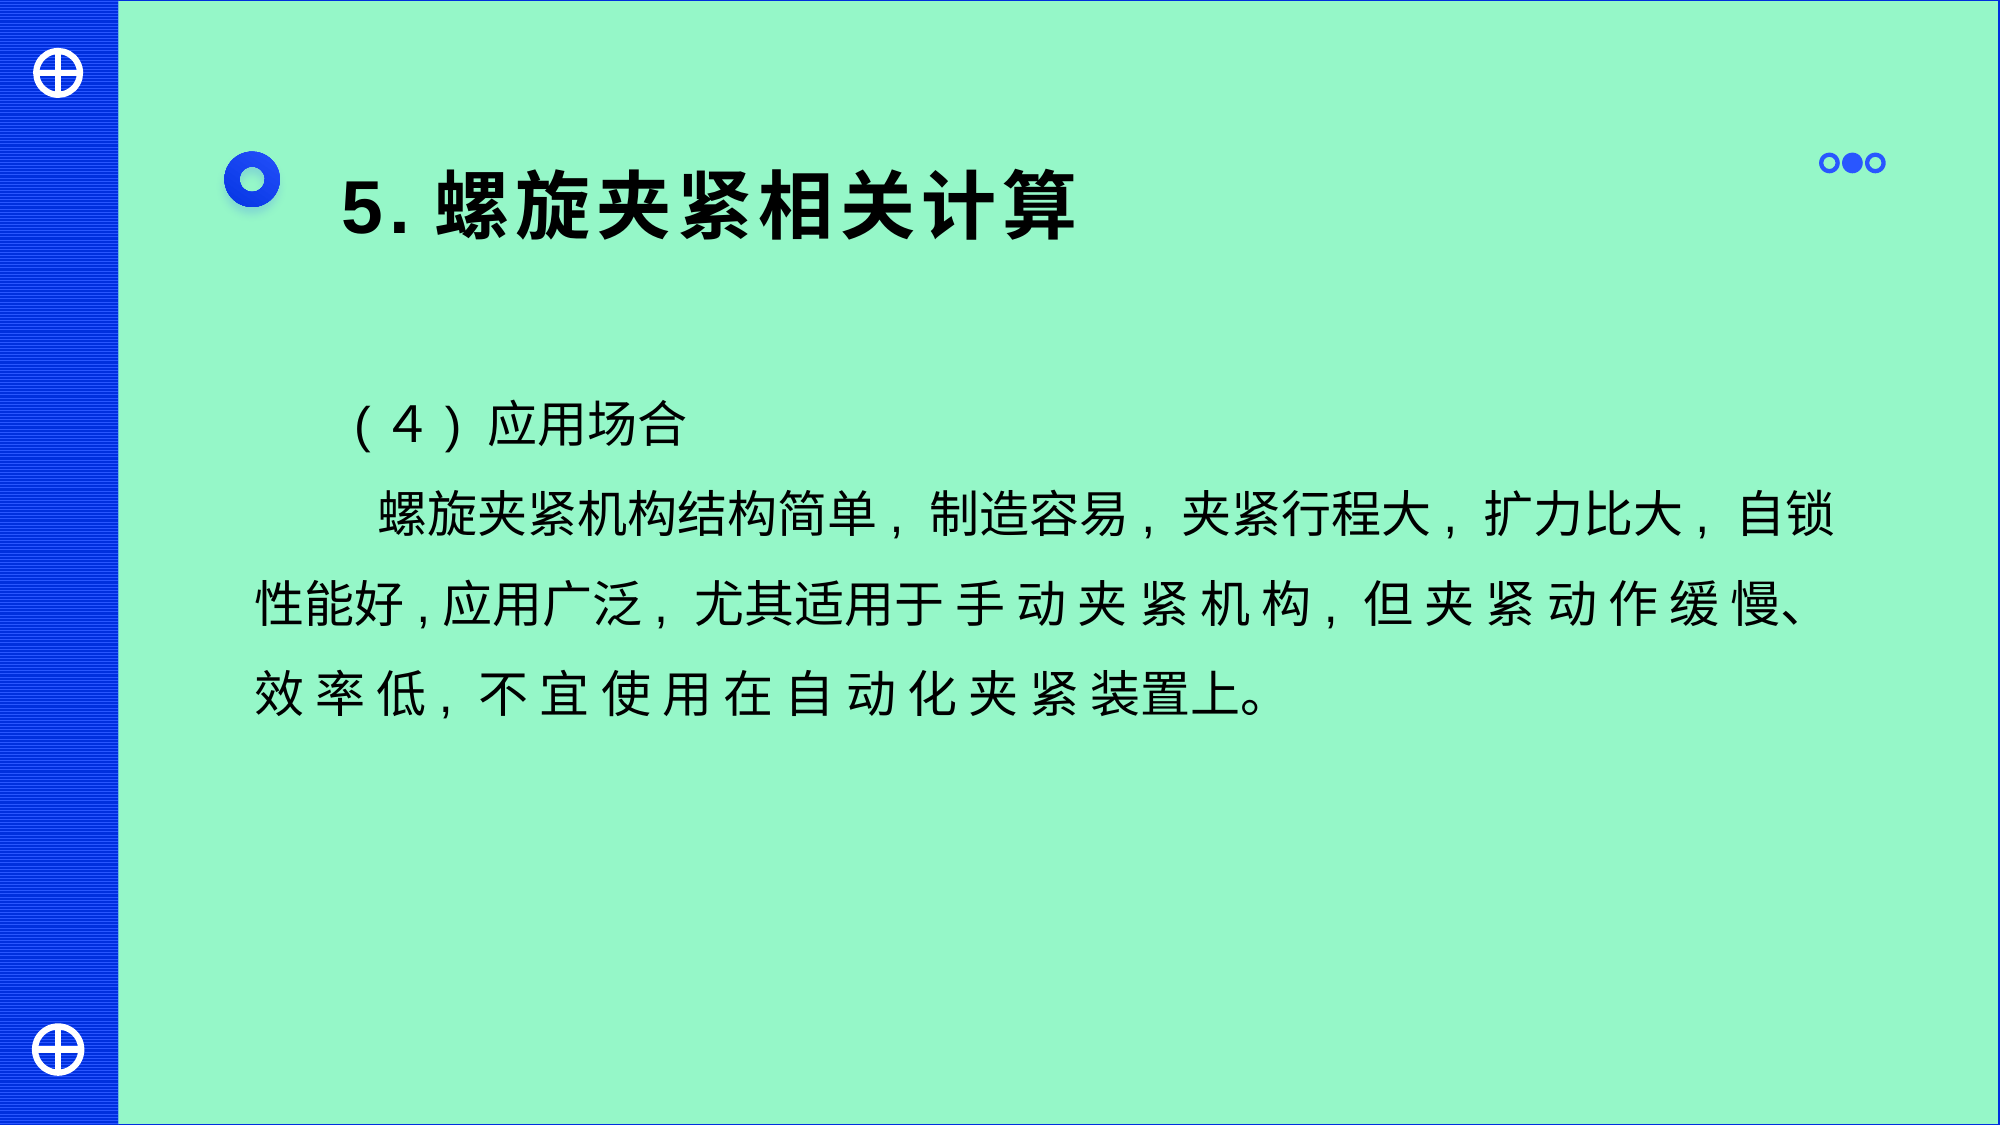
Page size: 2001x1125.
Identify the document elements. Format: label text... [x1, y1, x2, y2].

text_box (４) 应用场合 螺旋夹紧机构结构简单, 制造容易, 夹紧行程大, 扩力比大, 自锁性能好,应用广泛, 尤其适用于 手 动 夹 紧 机 构, 但 夹 紧 动 作 缓 慢、 效 率 低, 不 宜 使 用 在 自 动 化 夹 紧 装置上。 [239, 354, 1851, 730]
text_box [33, 1025, 83, 1074]
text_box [1819, 152, 1886, 174]
text_box [35, 49, 82, 96]
text_box [0, 0, 119, 1125]
text_box 5.螺旋夹紧相关计算 [218, 135, 1506, 257]
